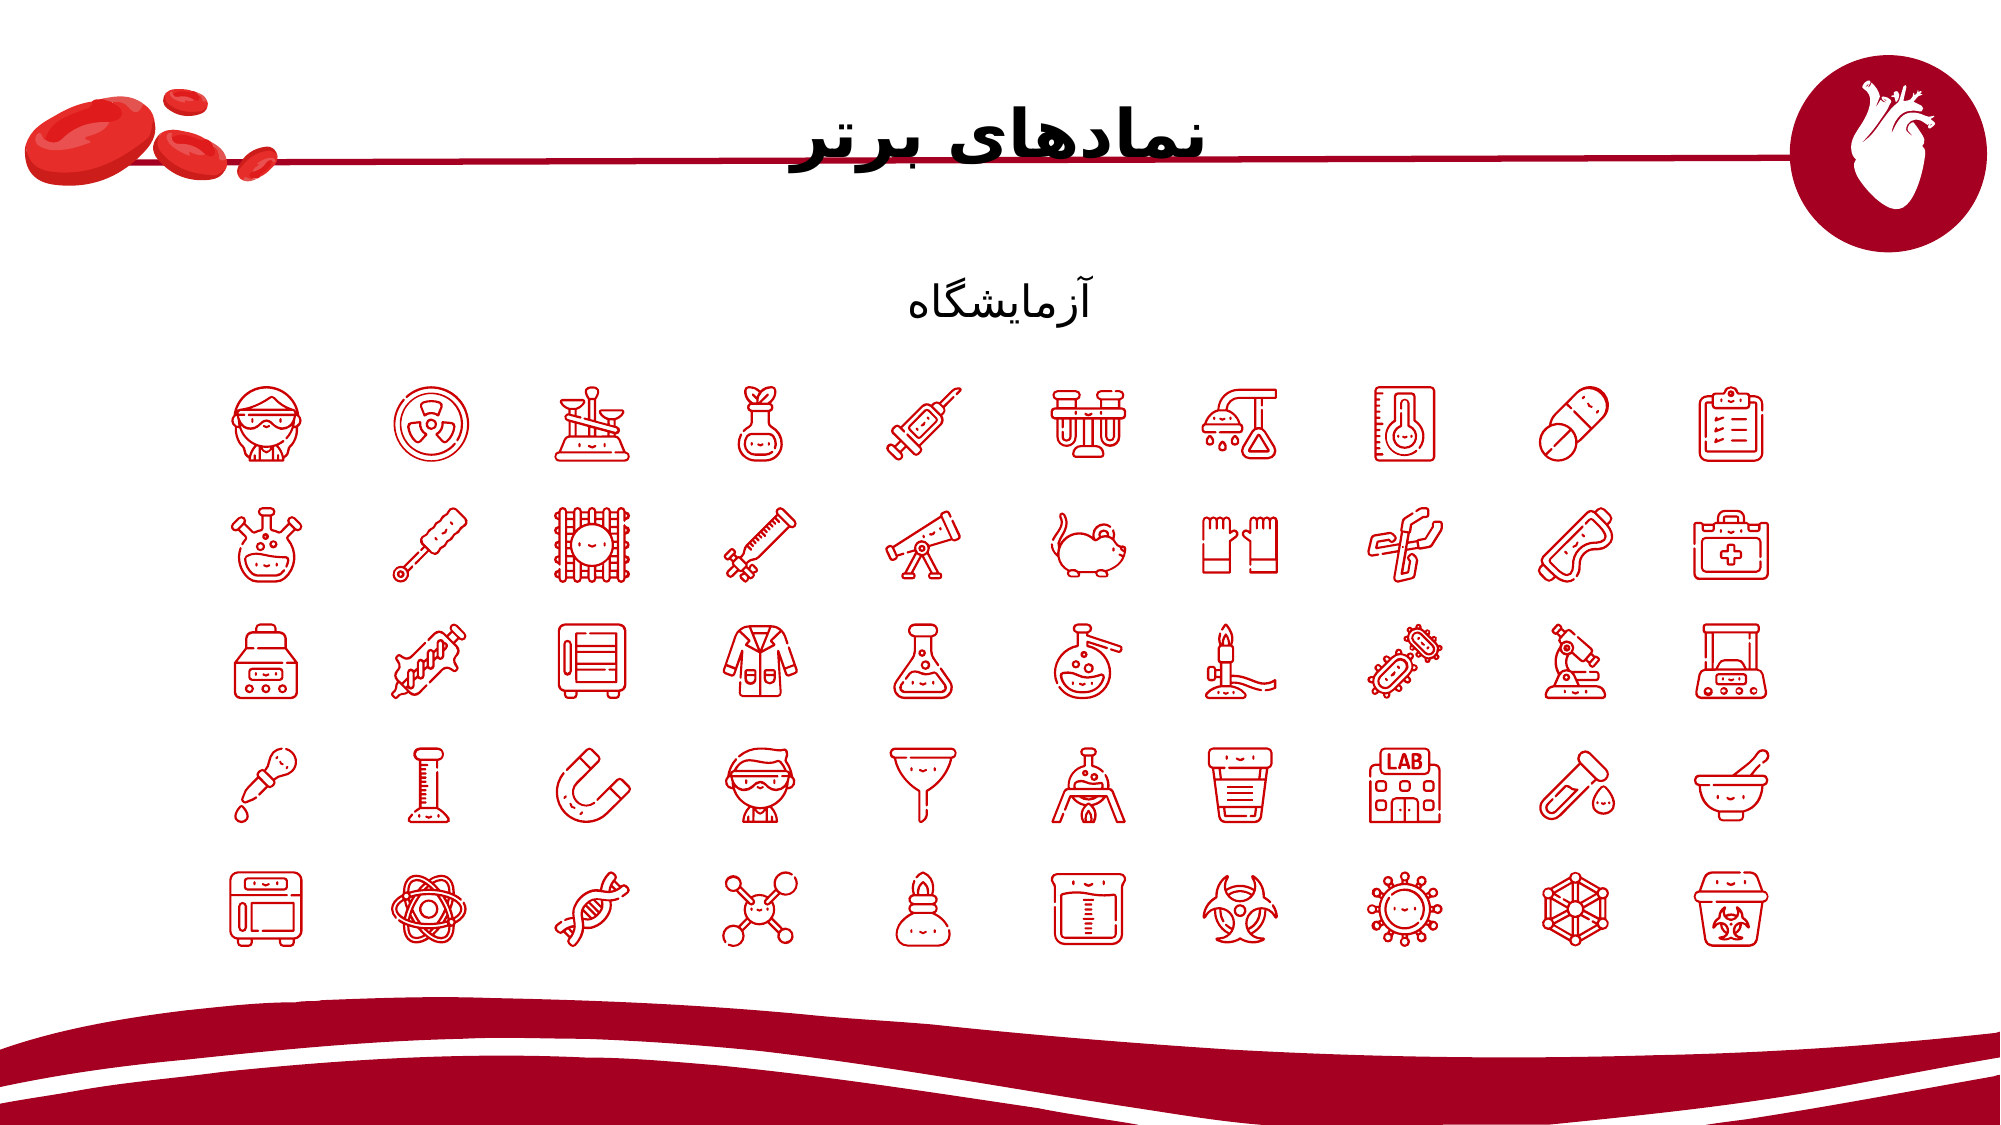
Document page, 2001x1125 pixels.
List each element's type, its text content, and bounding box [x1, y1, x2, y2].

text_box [1203, 623, 1277, 700]
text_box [889, 623, 957, 700]
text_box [1691, 871, 1771, 948]
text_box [722, 747, 799, 824]
text_box آزمایشگاه [229, 253, 1771, 359]
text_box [1693, 509, 1770, 581]
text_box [1201, 388, 1279, 460]
text_box [1542, 871, 1609, 947]
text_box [1366, 506, 1444, 583]
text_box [228, 506, 304, 583]
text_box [883, 387, 963, 461]
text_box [721, 871, 799, 948]
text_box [1053, 623, 1124, 700]
text_box [554, 871, 630, 948]
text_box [1202, 874, 1279, 944]
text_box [233, 623, 299, 700]
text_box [1543, 623, 1607, 700]
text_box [228, 871, 303, 948]
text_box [1050, 747, 1127, 824]
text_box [1050, 512, 1127, 578]
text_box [1368, 747, 1441, 824]
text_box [1048, 872, 1129, 946]
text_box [884, 510, 962, 580]
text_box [887, 747, 960, 824]
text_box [1202, 516, 1279, 574]
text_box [233, 747, 299, 824]
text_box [1050, 389, 1127, 459]
title نمادهای برتر [229, 70, 1771, 177]
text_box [557, 623, 627, 700]
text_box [389, 507, 469, 583]
text_box [723, 507, 797, 583]
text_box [721, 624, 799, 698]
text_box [406, 747, 452, 824]
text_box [1365, 871, 1444, 948]
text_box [390, 623, 468, 700]
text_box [895, 871, 951, 947]
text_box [1536, 506, 1614, 583]
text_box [229, 385, 302, 462]
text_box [381, 385, 477, 462]
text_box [1374, 385, 1436, 462]
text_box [737, 385, 784, 462]
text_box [1694, 623, 1769, 700]
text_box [1698, 385, 1764, 462]
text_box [552, 506, 632, 584]
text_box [1691, 748, 1771, 822]
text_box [1533, 750, 1617, 821]
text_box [1207, 747, 1273, 824]
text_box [552, 747, 632, 824]
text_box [1535, 385, 1616, 462]
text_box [552, 386, 632, 462]
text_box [1365, 623, 1444, 700]
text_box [390, 874, 467, 944]
